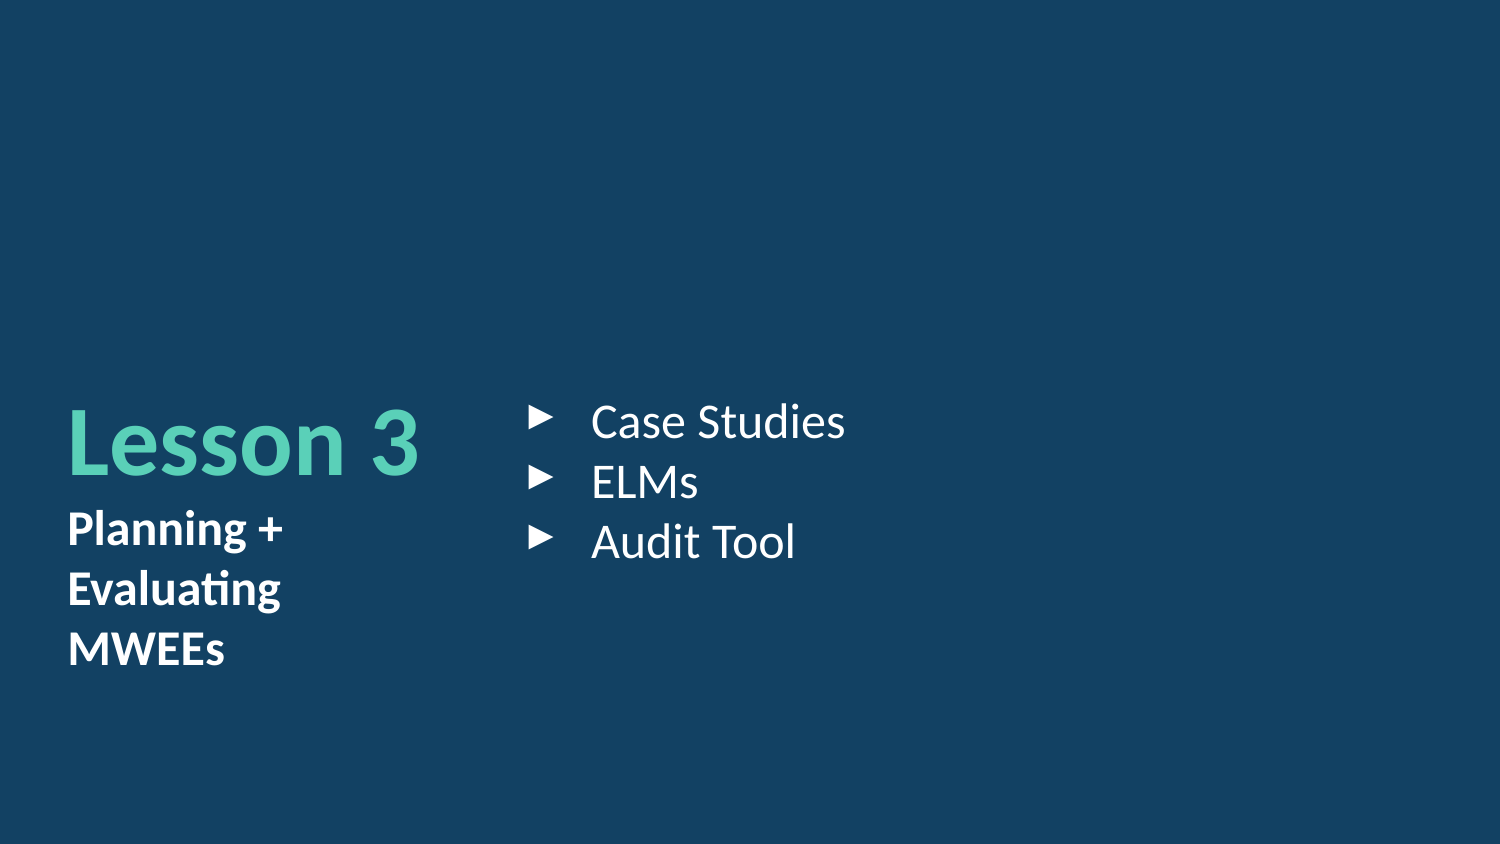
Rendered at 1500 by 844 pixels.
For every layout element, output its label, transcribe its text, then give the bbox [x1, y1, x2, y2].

text_box Case Studies ELMs Audit Tool [500, 373, 1434, 836]
text_box Lesson 3 Planning + Evaluating MWEEs [52, 408, 459, 691]
